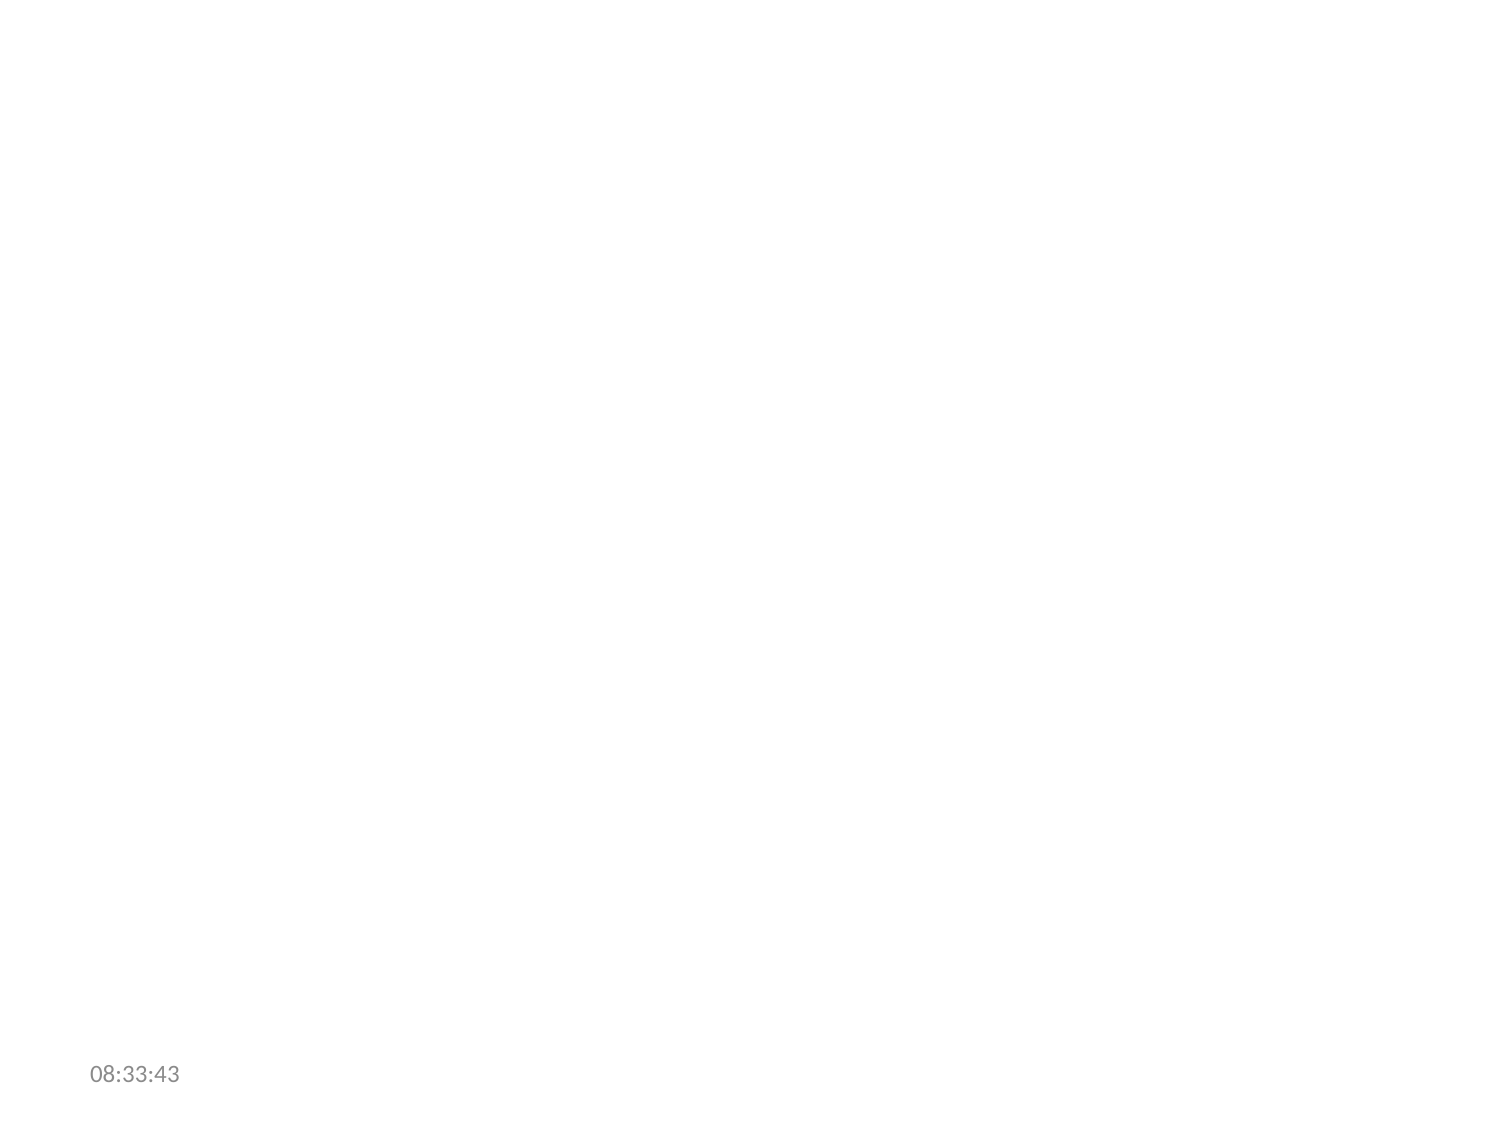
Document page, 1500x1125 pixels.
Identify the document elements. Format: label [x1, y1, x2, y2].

slide_number [75, 1042, 425, 1103]
